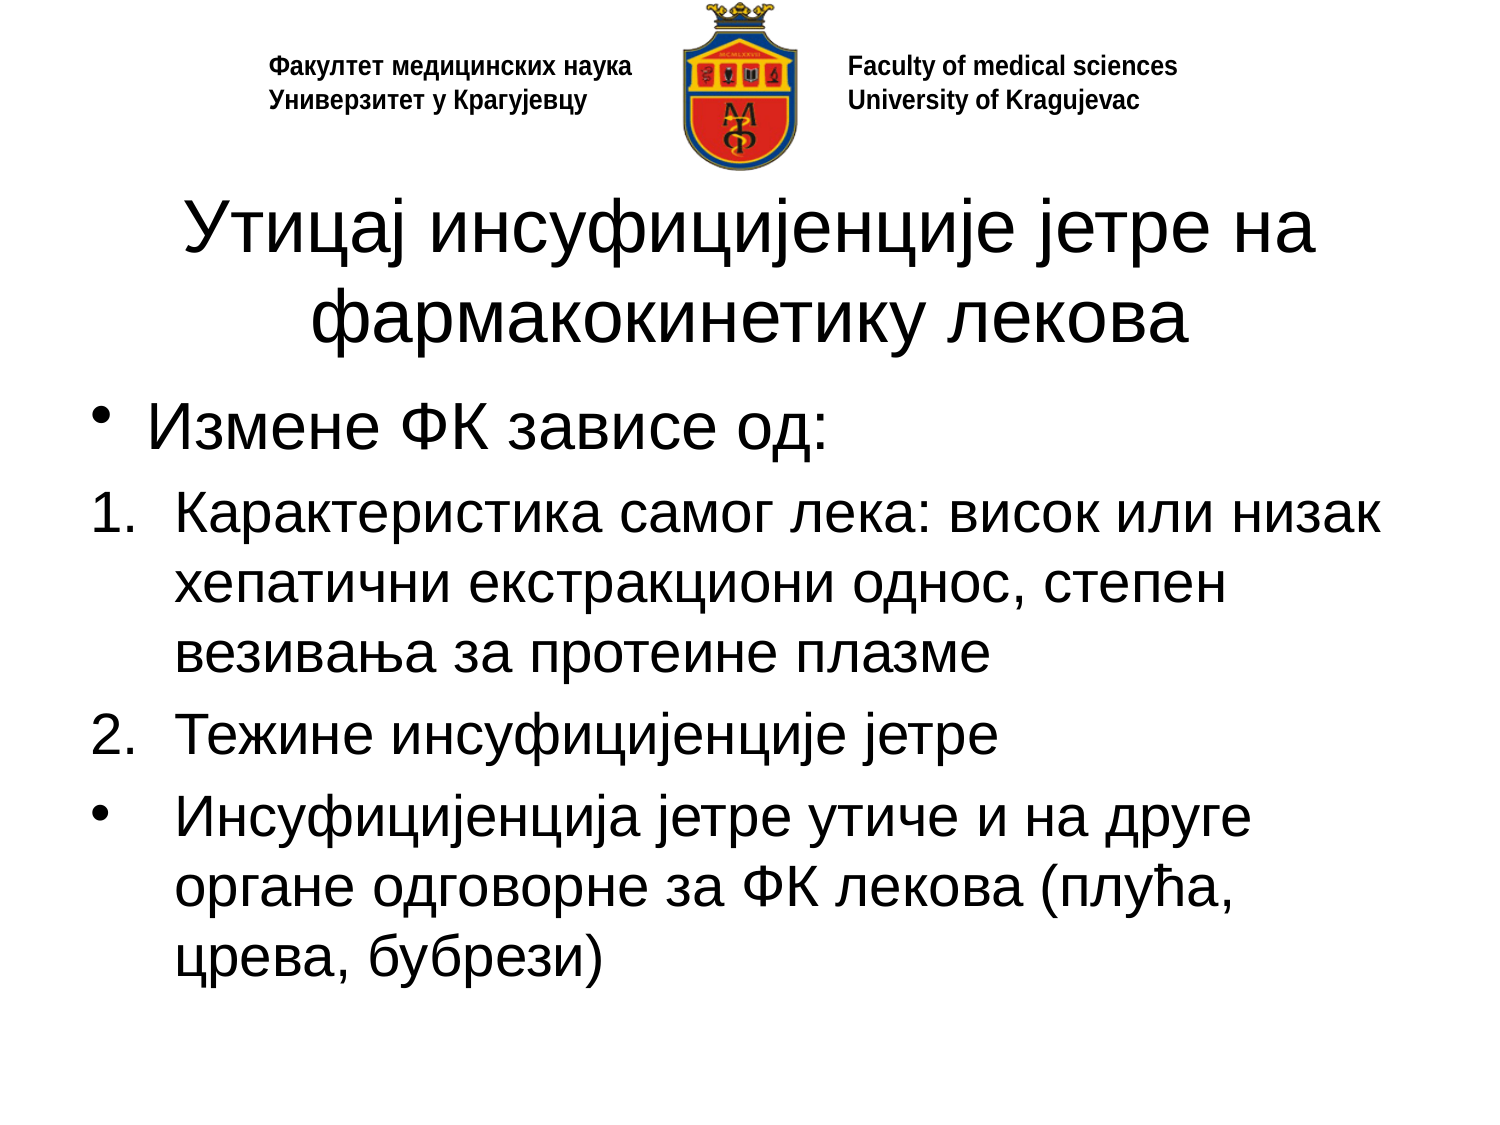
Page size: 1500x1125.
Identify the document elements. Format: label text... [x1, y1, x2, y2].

list Измене ФК зависе од: Карактеристика самог лека: висок или низак хепатични екстракциони однос, степен везивања за протеине плазме Тежине инсуфицијенције јетре Инсуфицијенција јетре утиче и на друге органе одговорне за ФК лекова (плућа, црева, бубрези) [74, 374, 1426, 1118]
title Утицај инсуфицијенције јетре на фармакокинетику лекова [74, 173, 1426, 362]
